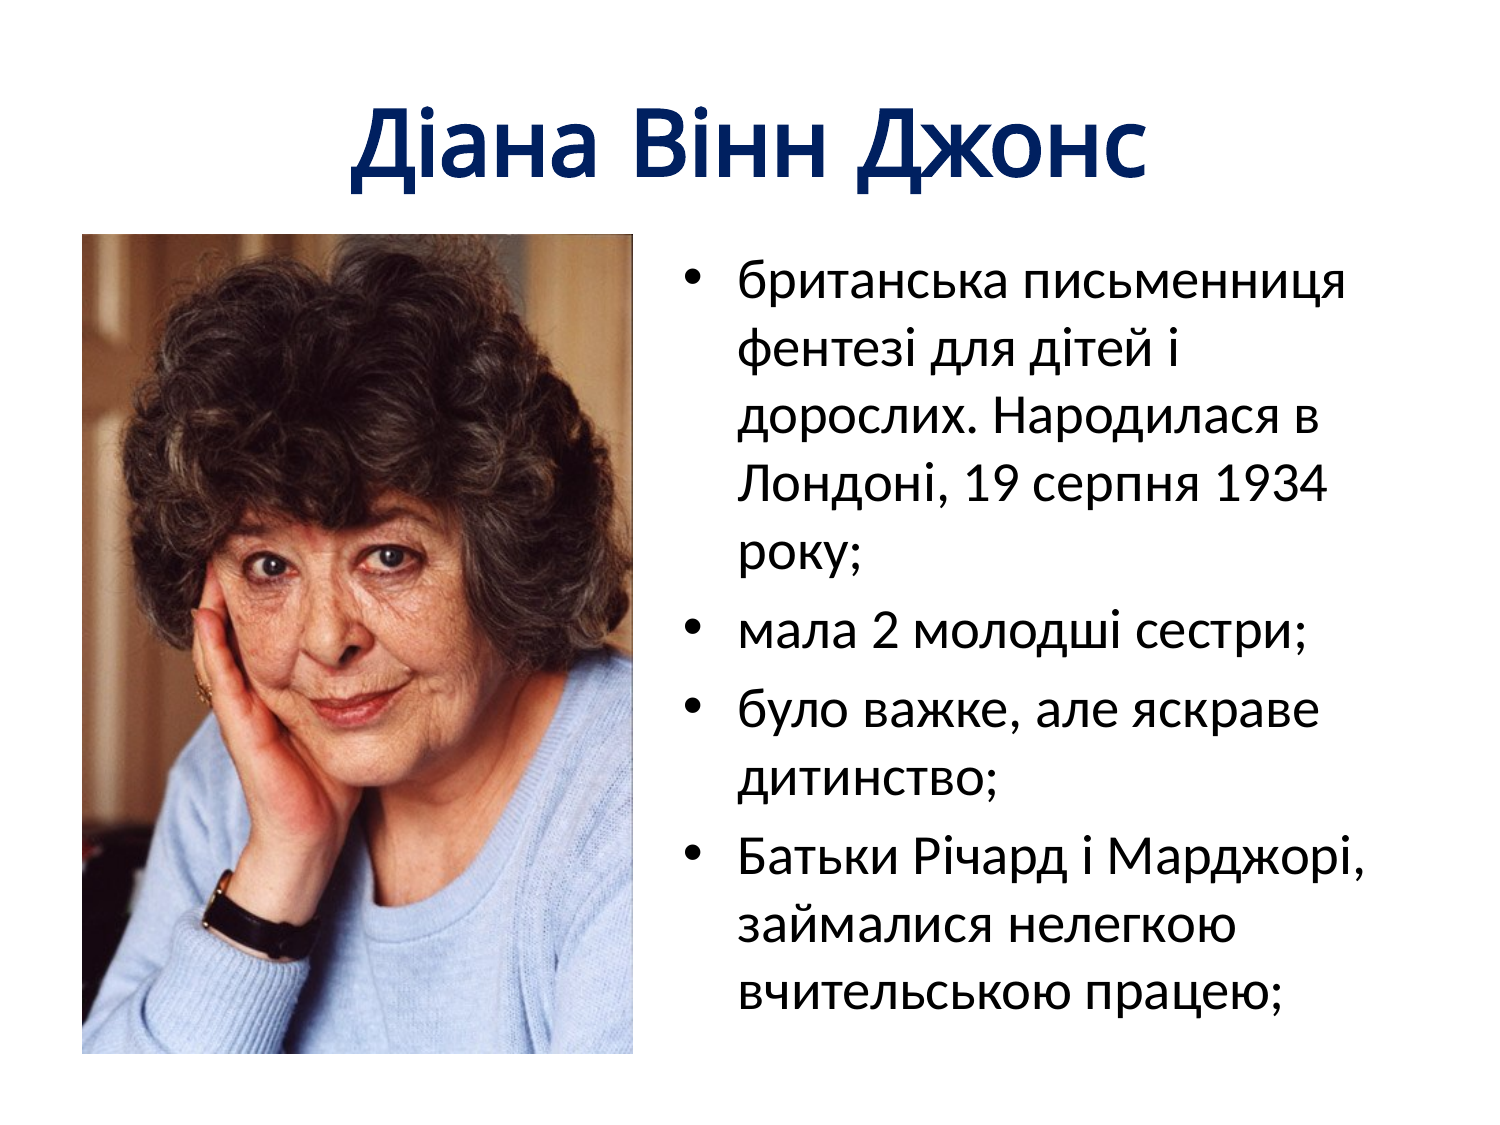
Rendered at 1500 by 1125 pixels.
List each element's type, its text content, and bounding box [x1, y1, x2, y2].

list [81, 234, 633, 1054]
title Діана Вінн Джонс [75, 45, 1425, 233]
list британська письменниця фентезі для дітей і дорослих. Народилася в Лондоні, 19 серпня 1934 року; мала 2 молодші сестри; було важке, але яскраве дитинство; Батьки Річард і Марджорі, займалися нелегкою вчительською працею; [667, 234, 1442, 1032]
